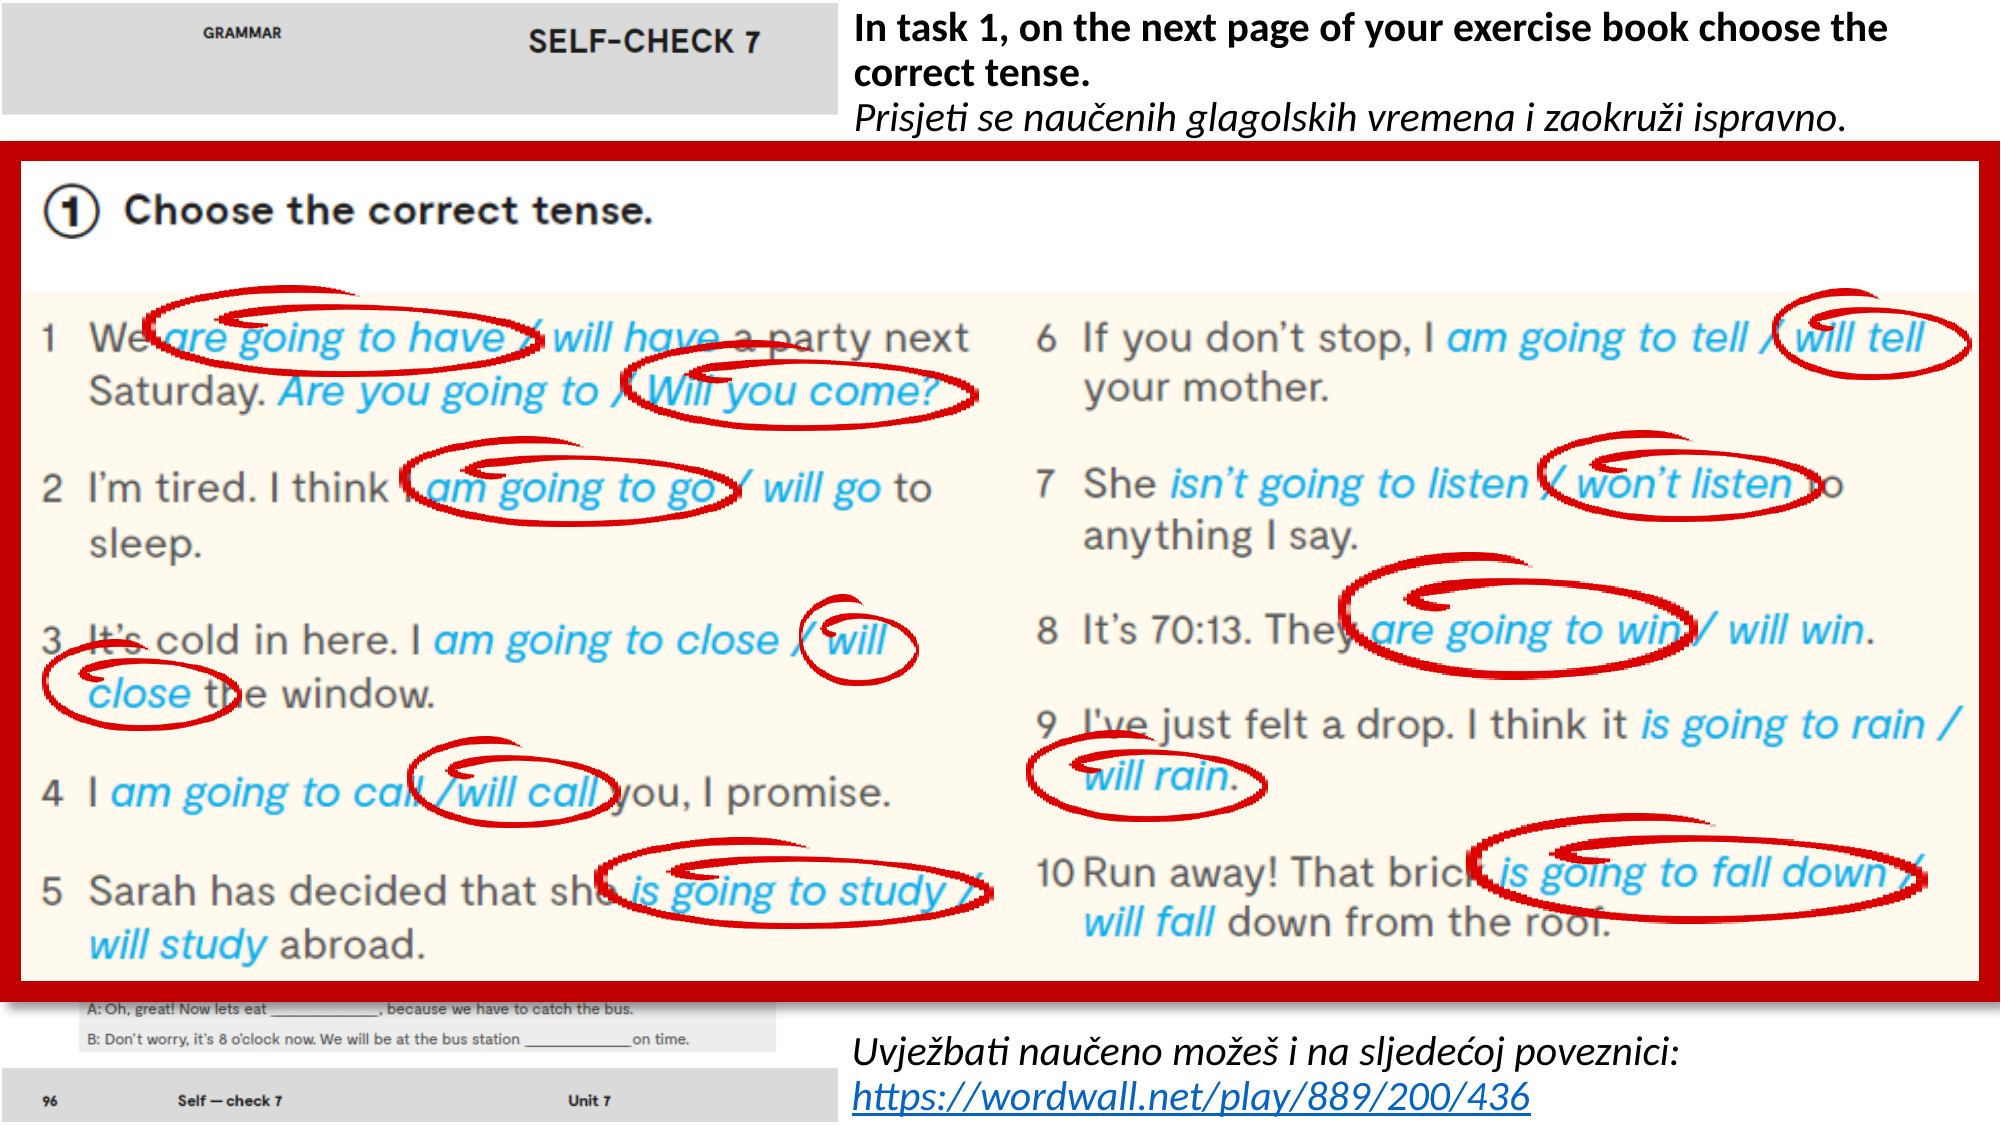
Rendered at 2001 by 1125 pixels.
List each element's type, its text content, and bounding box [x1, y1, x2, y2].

text_box Uvježbati naučeno možeš i na sljedećoj poveznici: https://wordwall.net/play/889/200/436 [836, 1021, 1928, 1125]
text_box In task 1, on the next page of your exercise book choose the correct tense. Prisjeti se naučenih glagolskih vremena i zaokruži ispravno. [838, 0, 1999, 139]
picture [2, 3, 1980, 1122]
